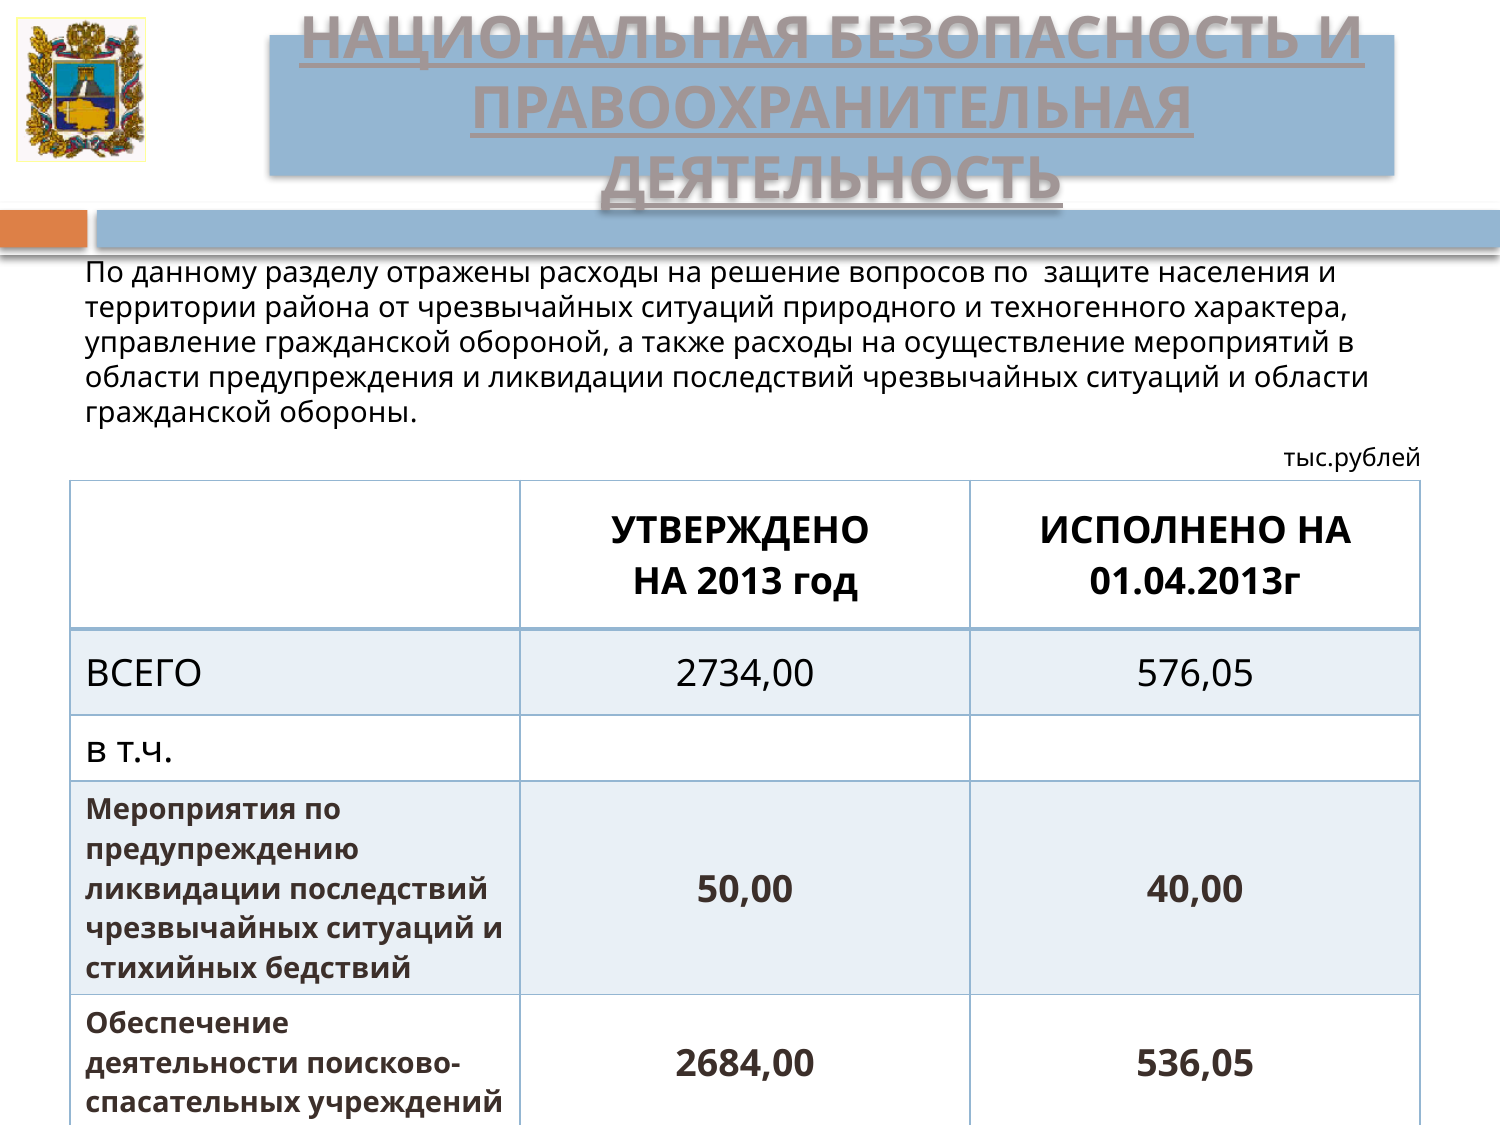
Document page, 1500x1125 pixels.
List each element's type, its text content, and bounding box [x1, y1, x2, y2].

table_cell 576,05 [971, 631, 1419, 714]
table_cell Обеспечение деятельности поисково-спасательных учреждений [71, 995, 519, 1125]
title НАЦИОНАЛЬНАЯ БЕЗОПАСНОСТЬ И ПРАВООХРАНИТЕЛЬНАЯ ДЕЯТЕЛЬНОСТЬ [269, 35, 1395, 176]
table_header [71, 481, 519, 627]
table_cell 2734,00 [521, 631, 969, 714]
table_cell 40,00 [971, 782, 1419, 994]
table_header ИСПОЛНЕНО НА 01.04.2013г [971, 481, 1419, 627]
table_cell 50,00 [521, 782, 969, 994]
text_box тыс.рублей [1268, 433, 1437, 479]
table_cell в т.ч. [71, 716, 519, 780]
table_cell Мероприятия по предупреждению ликвидации последствий чрезвычайных ситуаций и стихийных бедствий [71, 782, 519, 994]
table_cell ВСЕГО [71, 631, 519, 714]
table_cell 536,05 [971, 995, 1419, 1125]
table_header УТВЕРЖДЕНО НА 2013 год [521, 481, 969, 627]
table_cell 2684,00 [521, 995, 969, 1125]
table_cell [521, 716, 969, 780]
picture [17, 18, 145, 162]
text_box По данному разделу отражены расходы на решение вопросов по защите населения и территории района от чрезвычайных ситуаций природного и техногенного характера, управление гражданской обороной, а также расходы на осуществление мероприятий в области предупреждения и ликвидации последствий чрезвычайных ситуаций и области гражданской обороны. [70, 246, 1418, 436]
table_cell [971, 716, 1419, 780]
